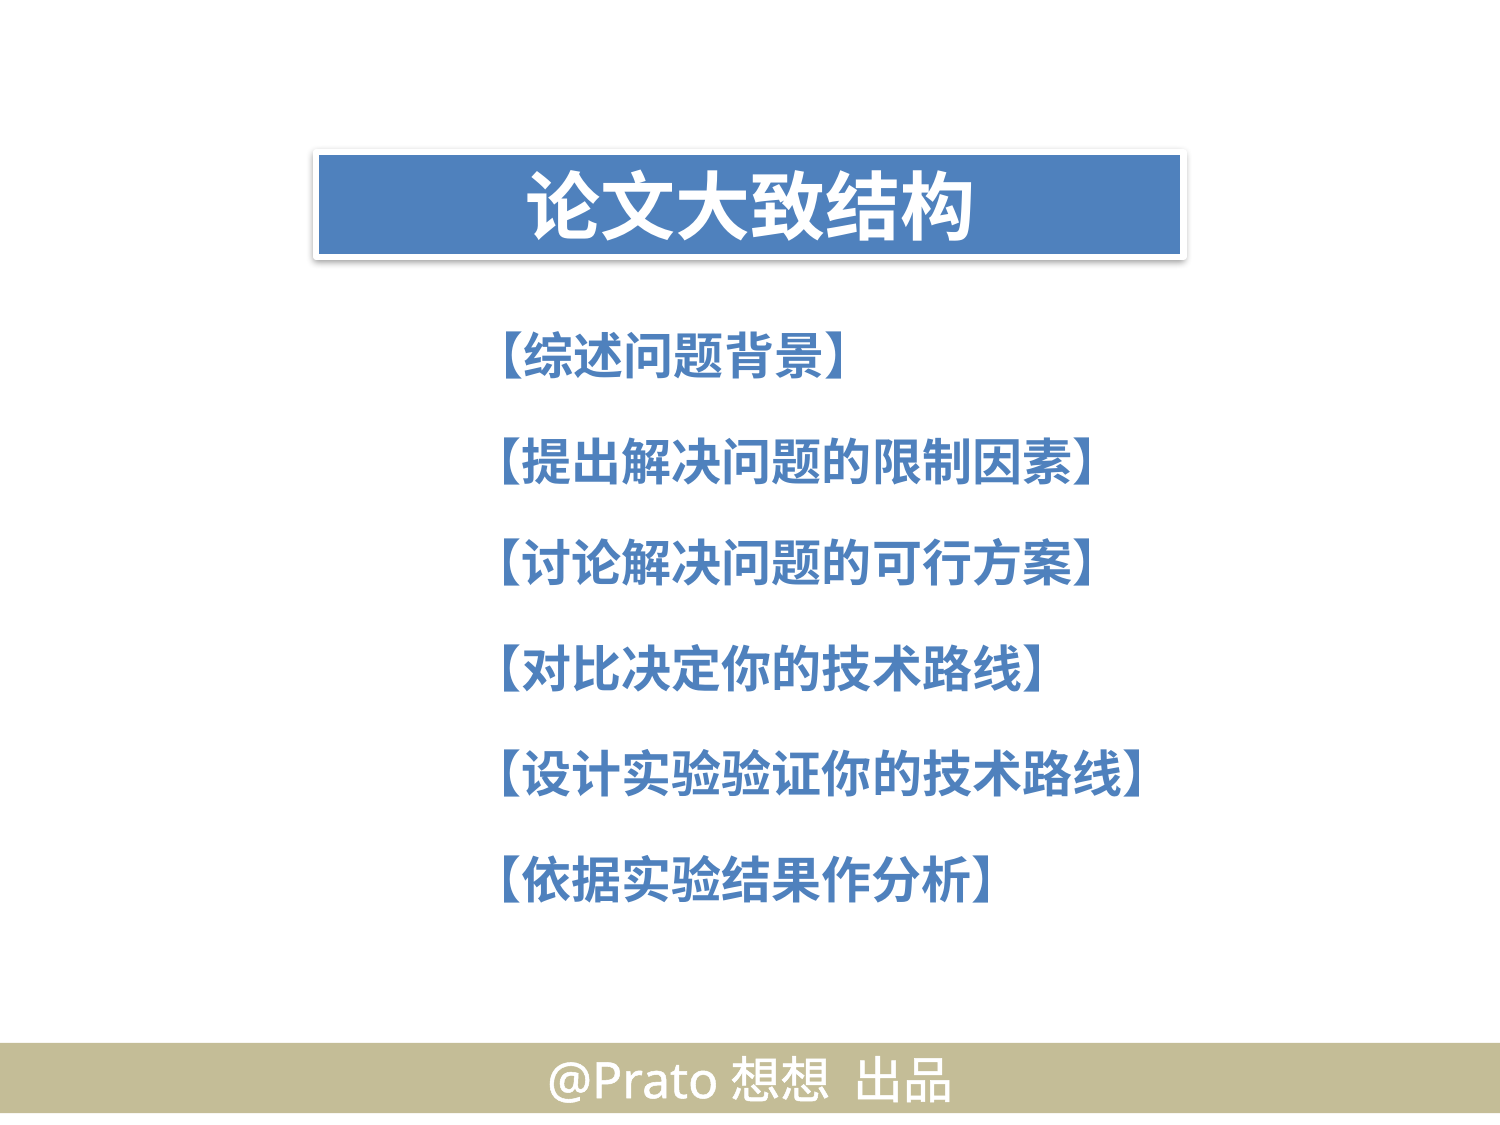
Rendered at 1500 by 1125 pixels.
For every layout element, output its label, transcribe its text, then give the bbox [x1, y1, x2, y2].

text_box 【对比决定你的技术路线】 [457, 629, 1219, 705]
text_box 【依据实验结果作分析】 [456, 840, 1161, 916]
text_box 【讨论解决问题的可行方案】 [457, 524, 1219, 600]
text_box 【设计实验验证你的技术路线】 [457, 735, 1289, 811]
text_box 【综述问题背景】 [459, 317, 889, 393]
text_box 论文大致结构 [313, 149, 1187, 260]
text_box 【提出解决问题的限制因素】 [457, 422, 1219, 498]
text_box @Prato想想 出品 [0, 1041, 1500, 1115]
